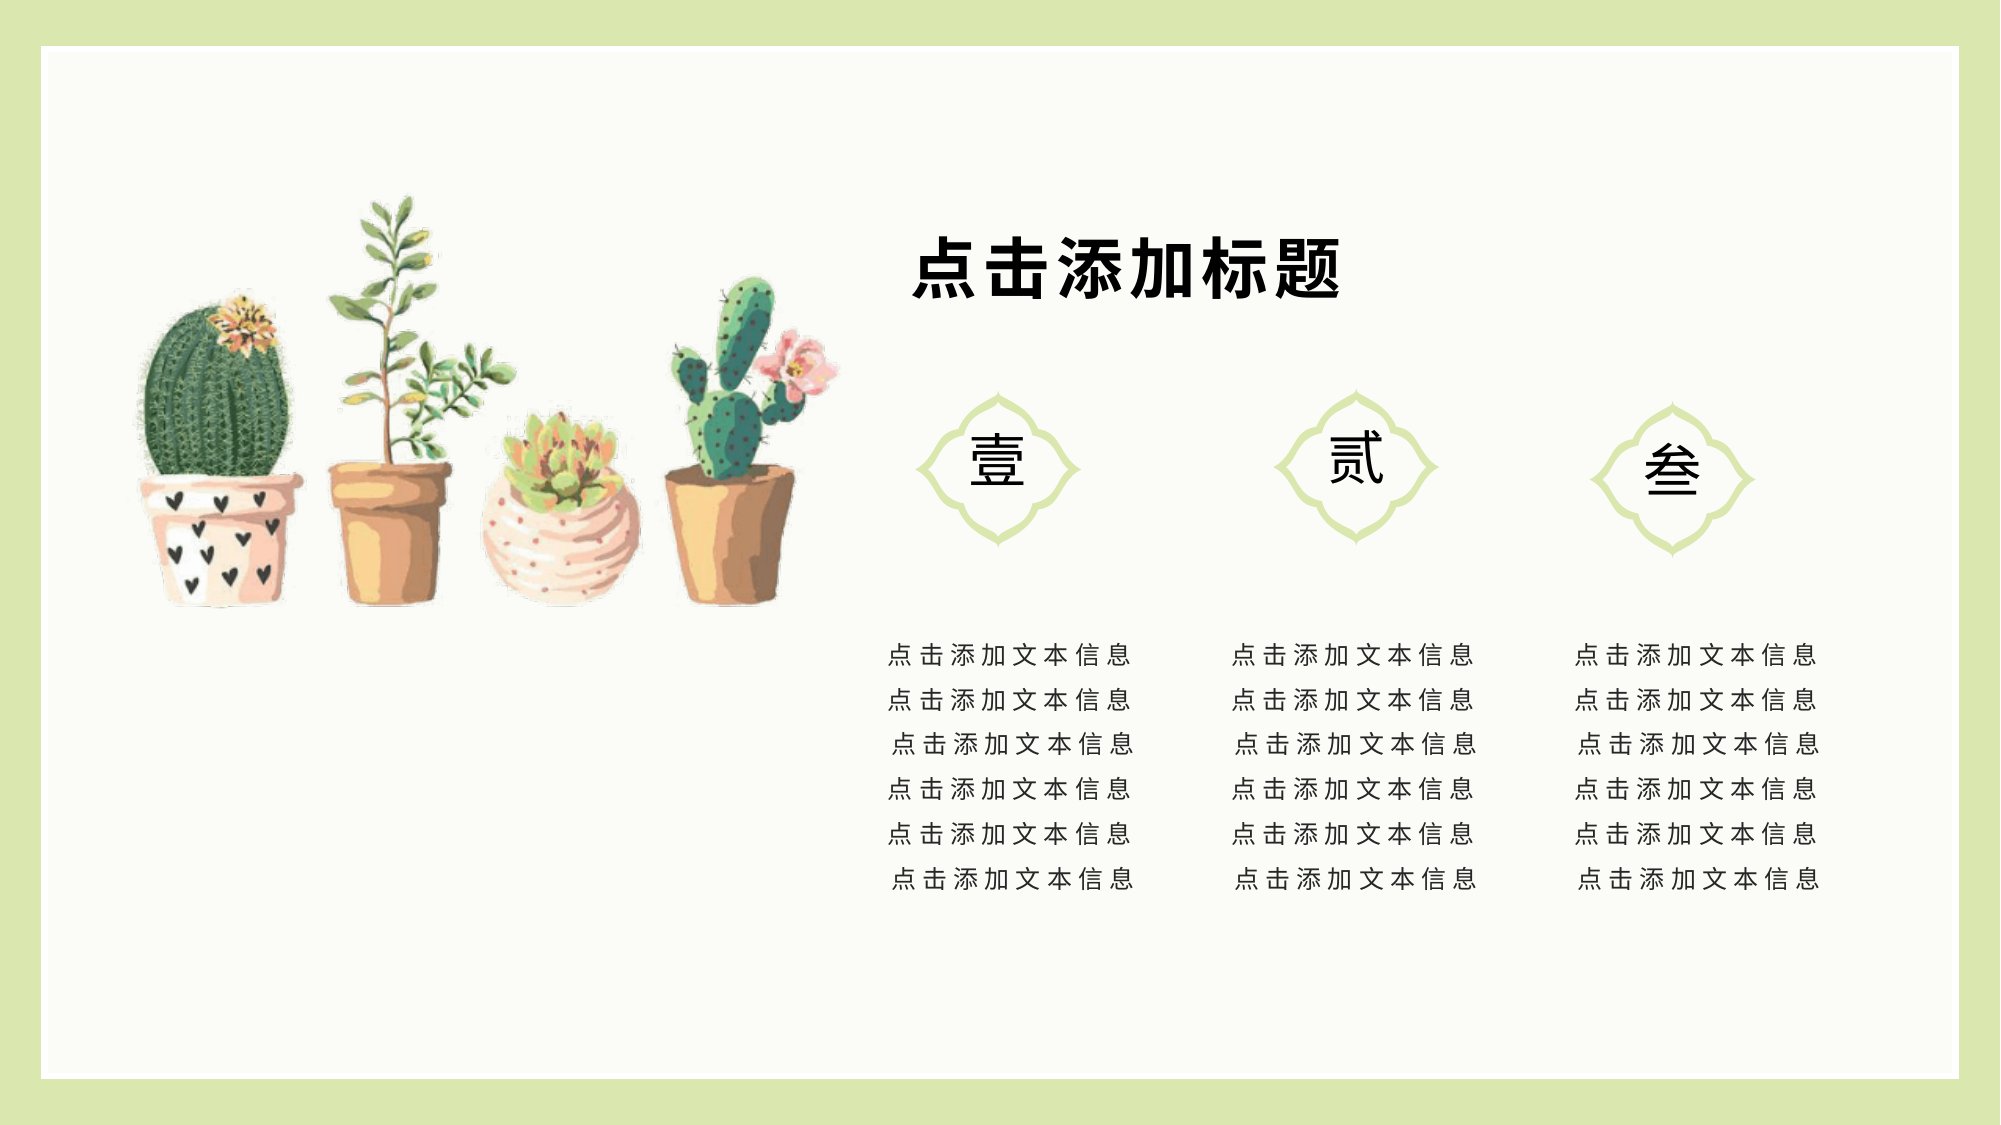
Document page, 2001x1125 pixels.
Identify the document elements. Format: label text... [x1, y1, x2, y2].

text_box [1273, 388, 1440, 546]
text_box 点击添加标题 [895, 219, 1536, 318]
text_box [915, 390, 1082, 548]
text_box 点击添加文本信息点击添加文本信息点击添加文本信息 点击添加文本信息点击添加文本信息点击添加文本信息 [1215, 616, 1498, 967]
text_box 点击添加文本信息点击添加文本信息点击添加文本信息 点击添加文本信息点击添加文本信息点击添加文本信息 [1558, 616, 1841, 967]
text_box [1589, 400, 1756, 558]
text_box 点击添加文本信息点击添加文本信息点击添加文本信息 点击添加文本信息点击添加文本信息点击添加文本信息 [872, 616, 1154, 913]
picture [106, 99, 859, 682]
